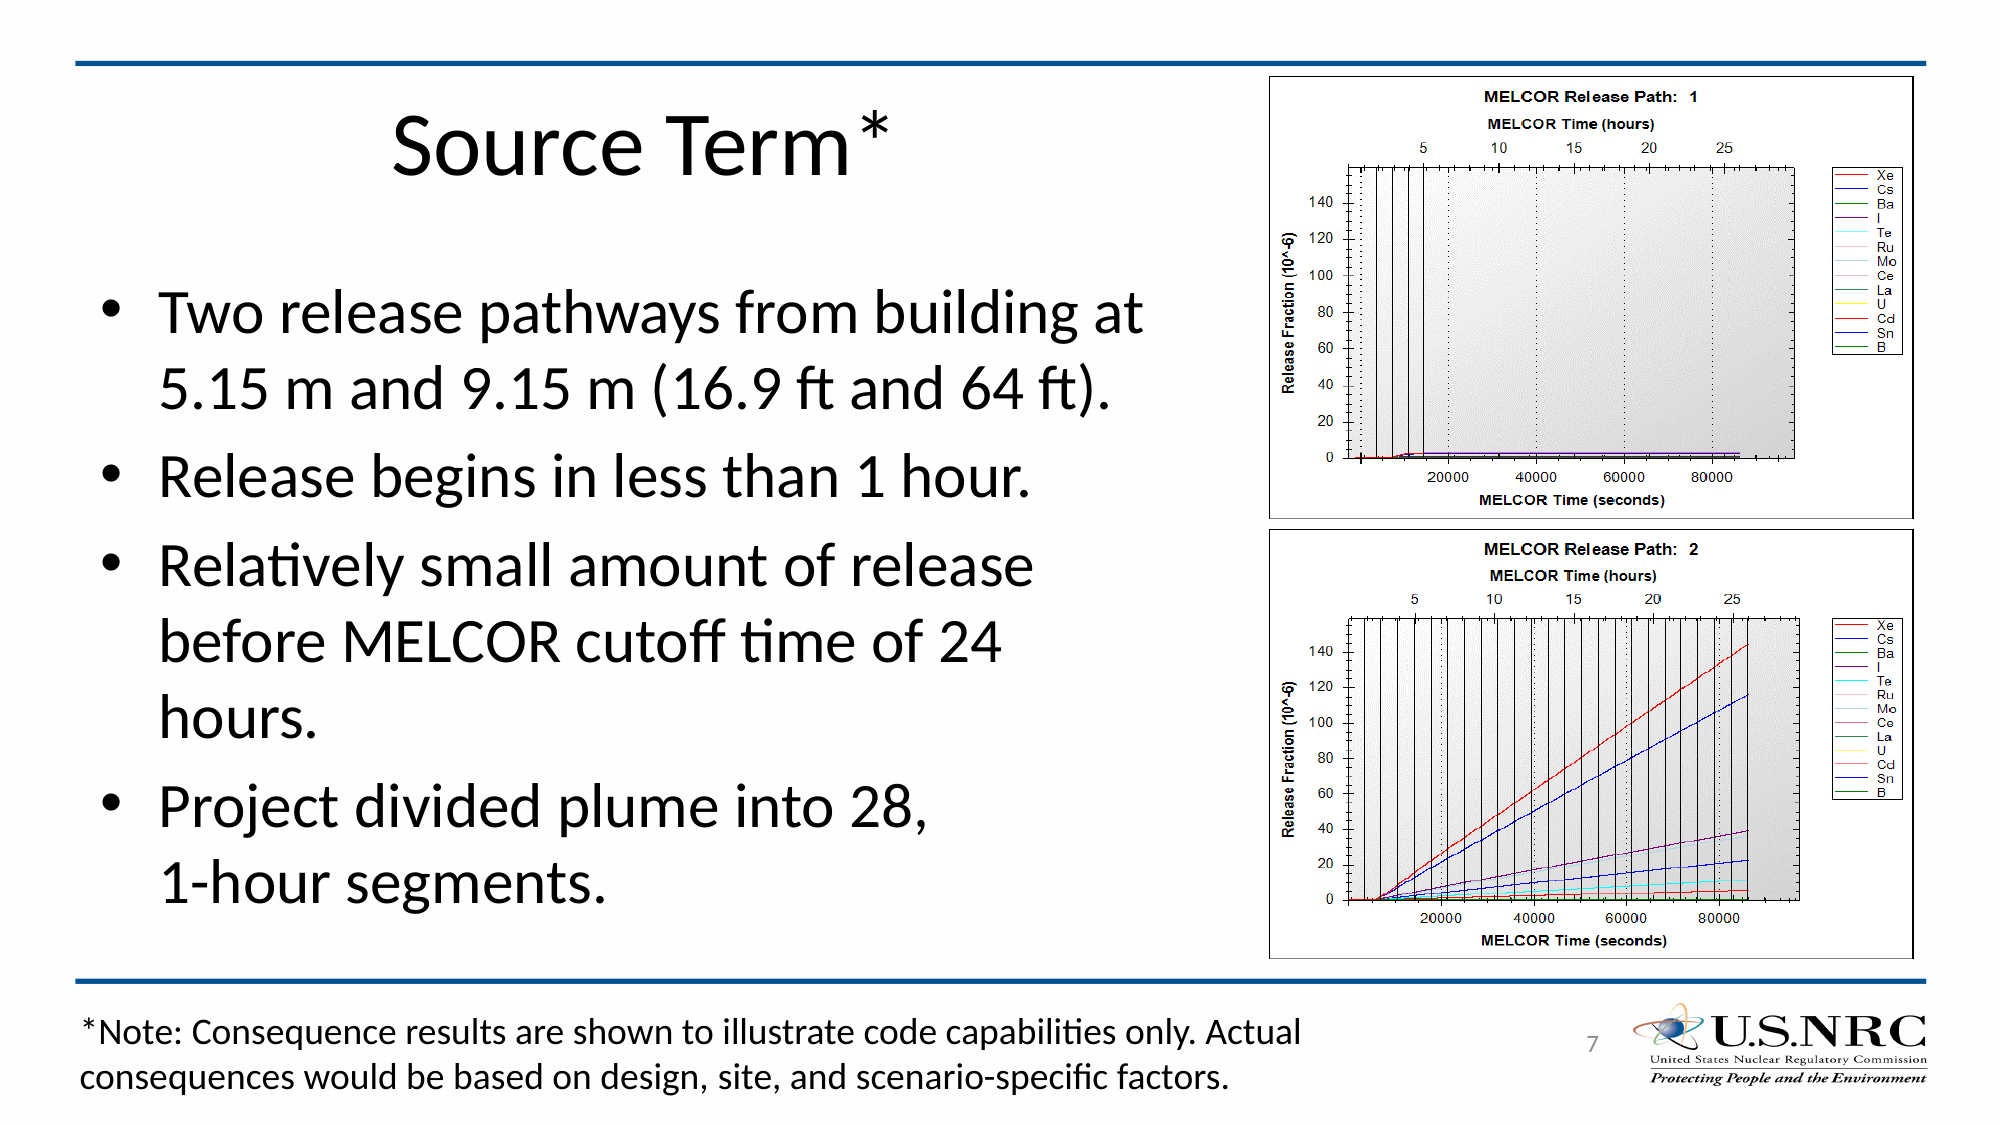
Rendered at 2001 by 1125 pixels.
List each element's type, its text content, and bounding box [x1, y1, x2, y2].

title Source Term* [99, 45, 1191, 233]
picture [0, 0, 2001, 1125]
slide_number 7 [1542, 1012, 1615, 1073]
text_box *Note: Consequence results are shown to illustrate code capabilities only. Actual consequences would be based on design, site, and scenario-specific factors. [64, 999, 1542, 1105]
list Two release pathways from building at 5.15 m and 9.15 m (16.9 ft and 64 ft). Release begins in less than 1 hour. Relatively small amount of release before MELCOR cutoff time of 24 hours. Project divided plume into 28, 1-hour segments. [85, 262, 1191, 968]
